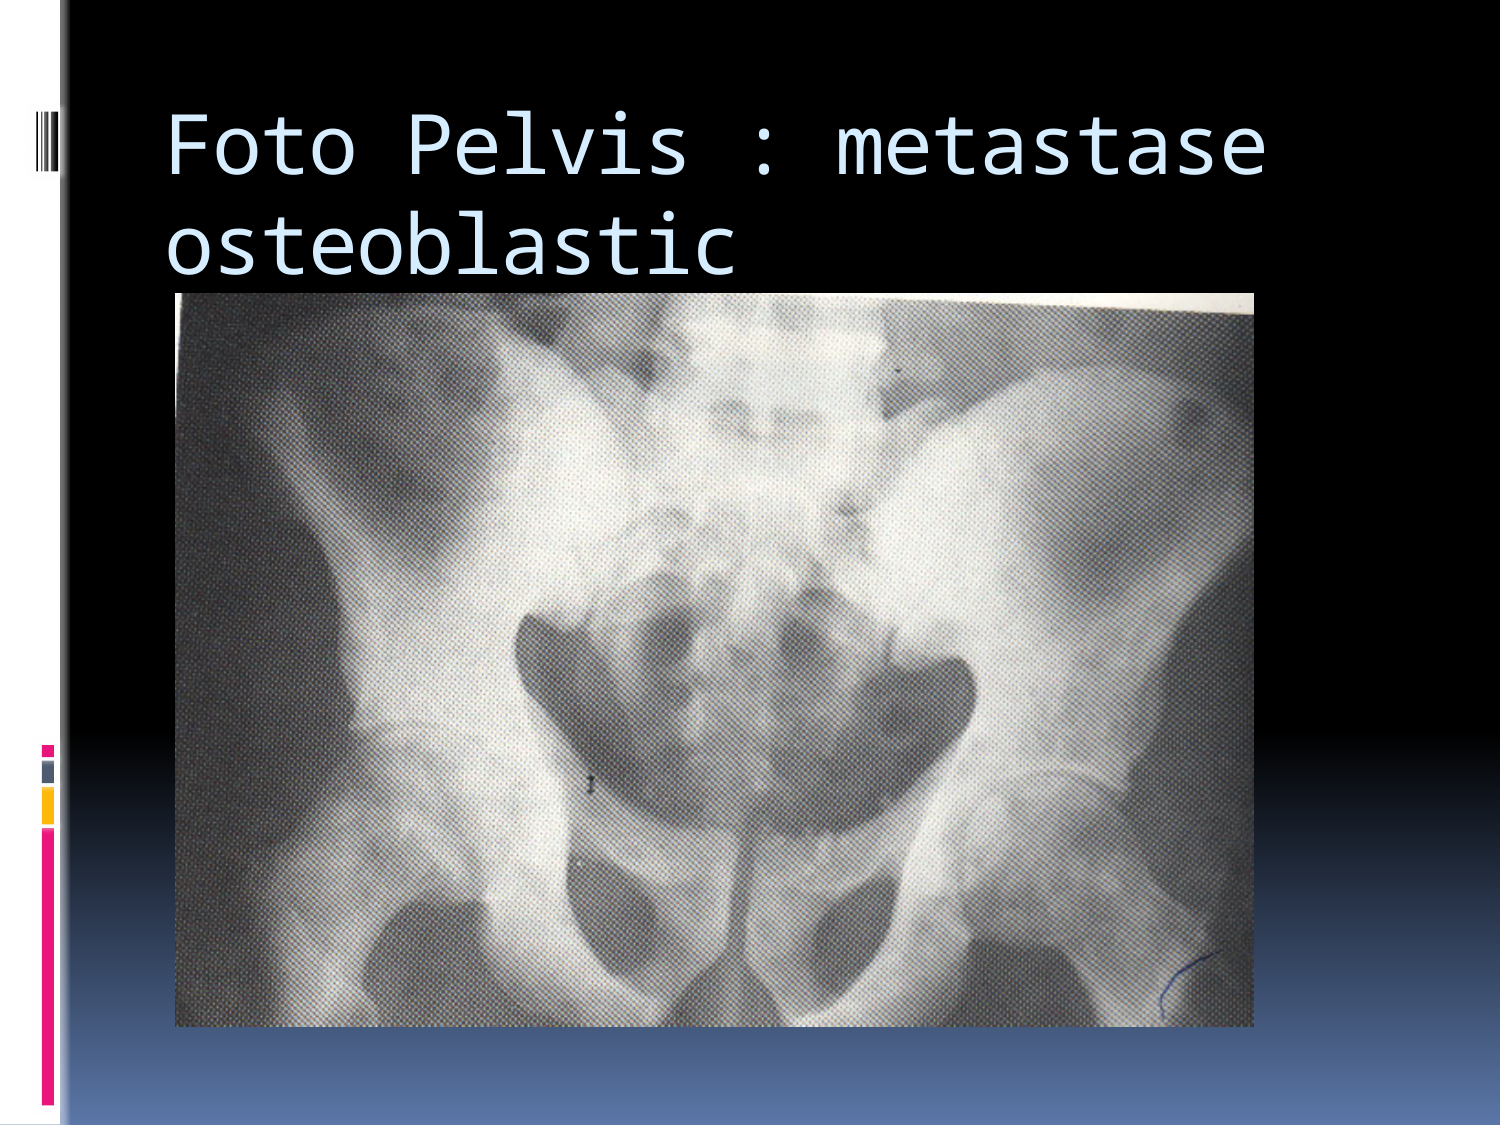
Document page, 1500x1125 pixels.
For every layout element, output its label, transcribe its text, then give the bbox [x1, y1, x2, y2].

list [175, 293, 1255, 1027]
title Foto Pelvis : metastase osteoblastic [150, 83, 1425, 234]
